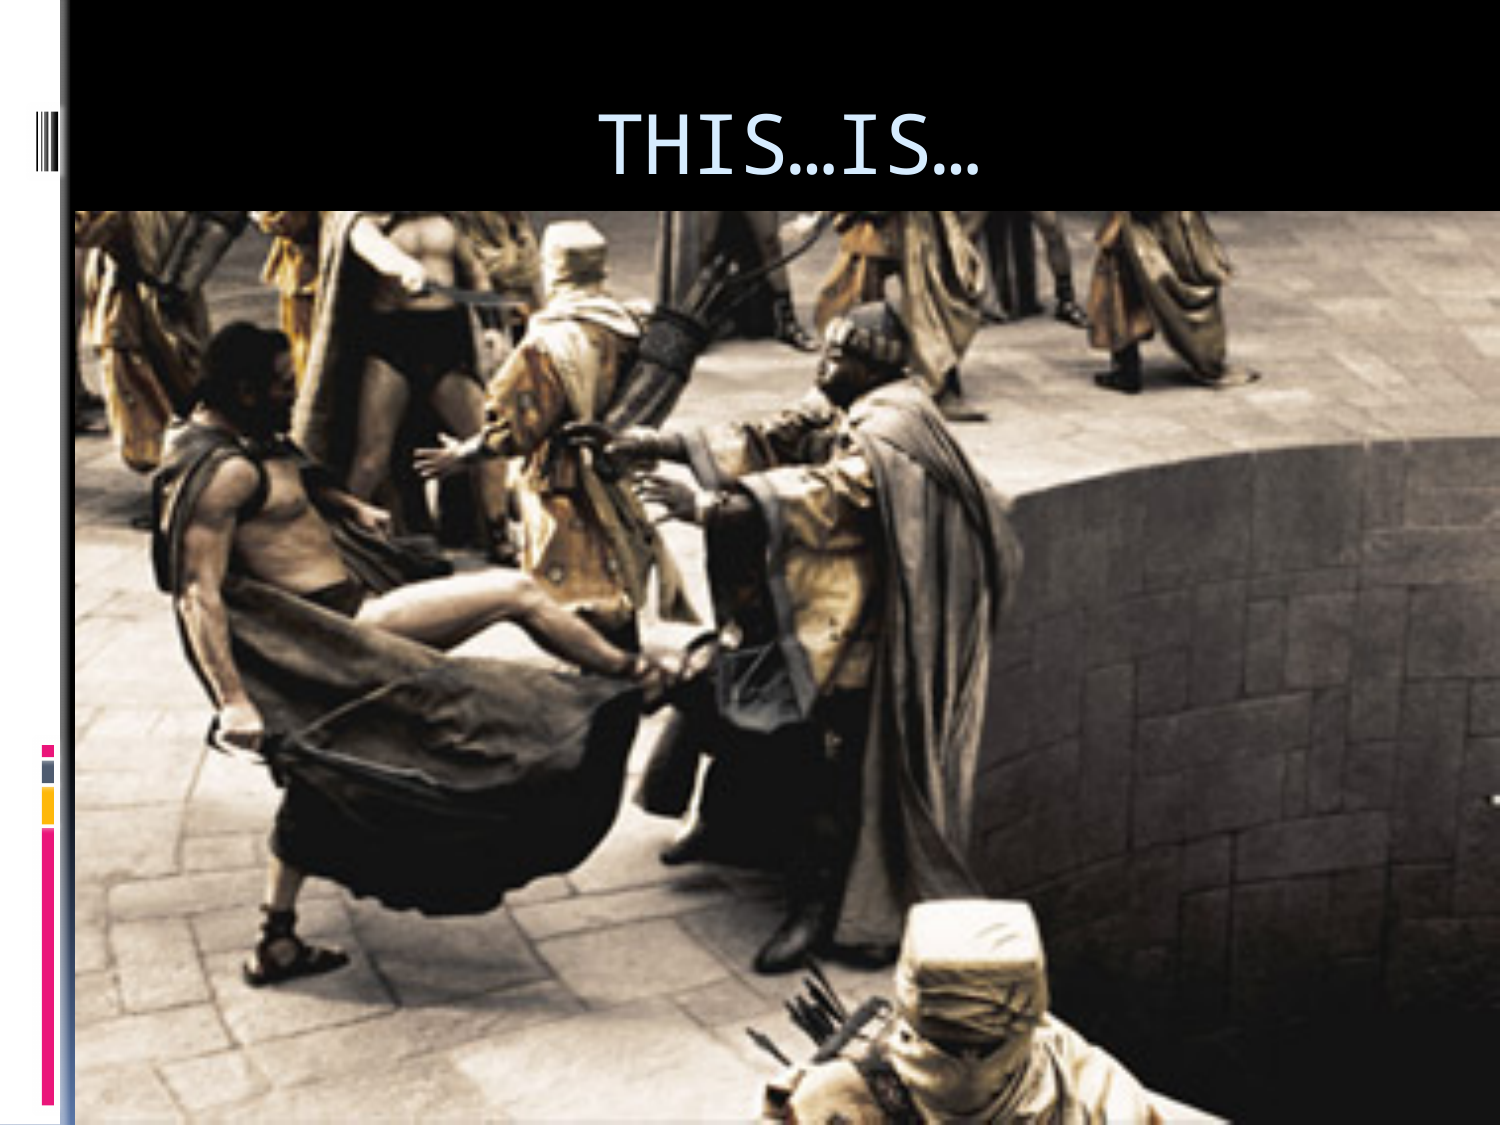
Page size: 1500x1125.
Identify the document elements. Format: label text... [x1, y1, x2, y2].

picture [74, 211, 1500, 1125]
title THIS…IS…SPARTAAAAAAAAAAAAA! [150, 83, 1425, 202]
